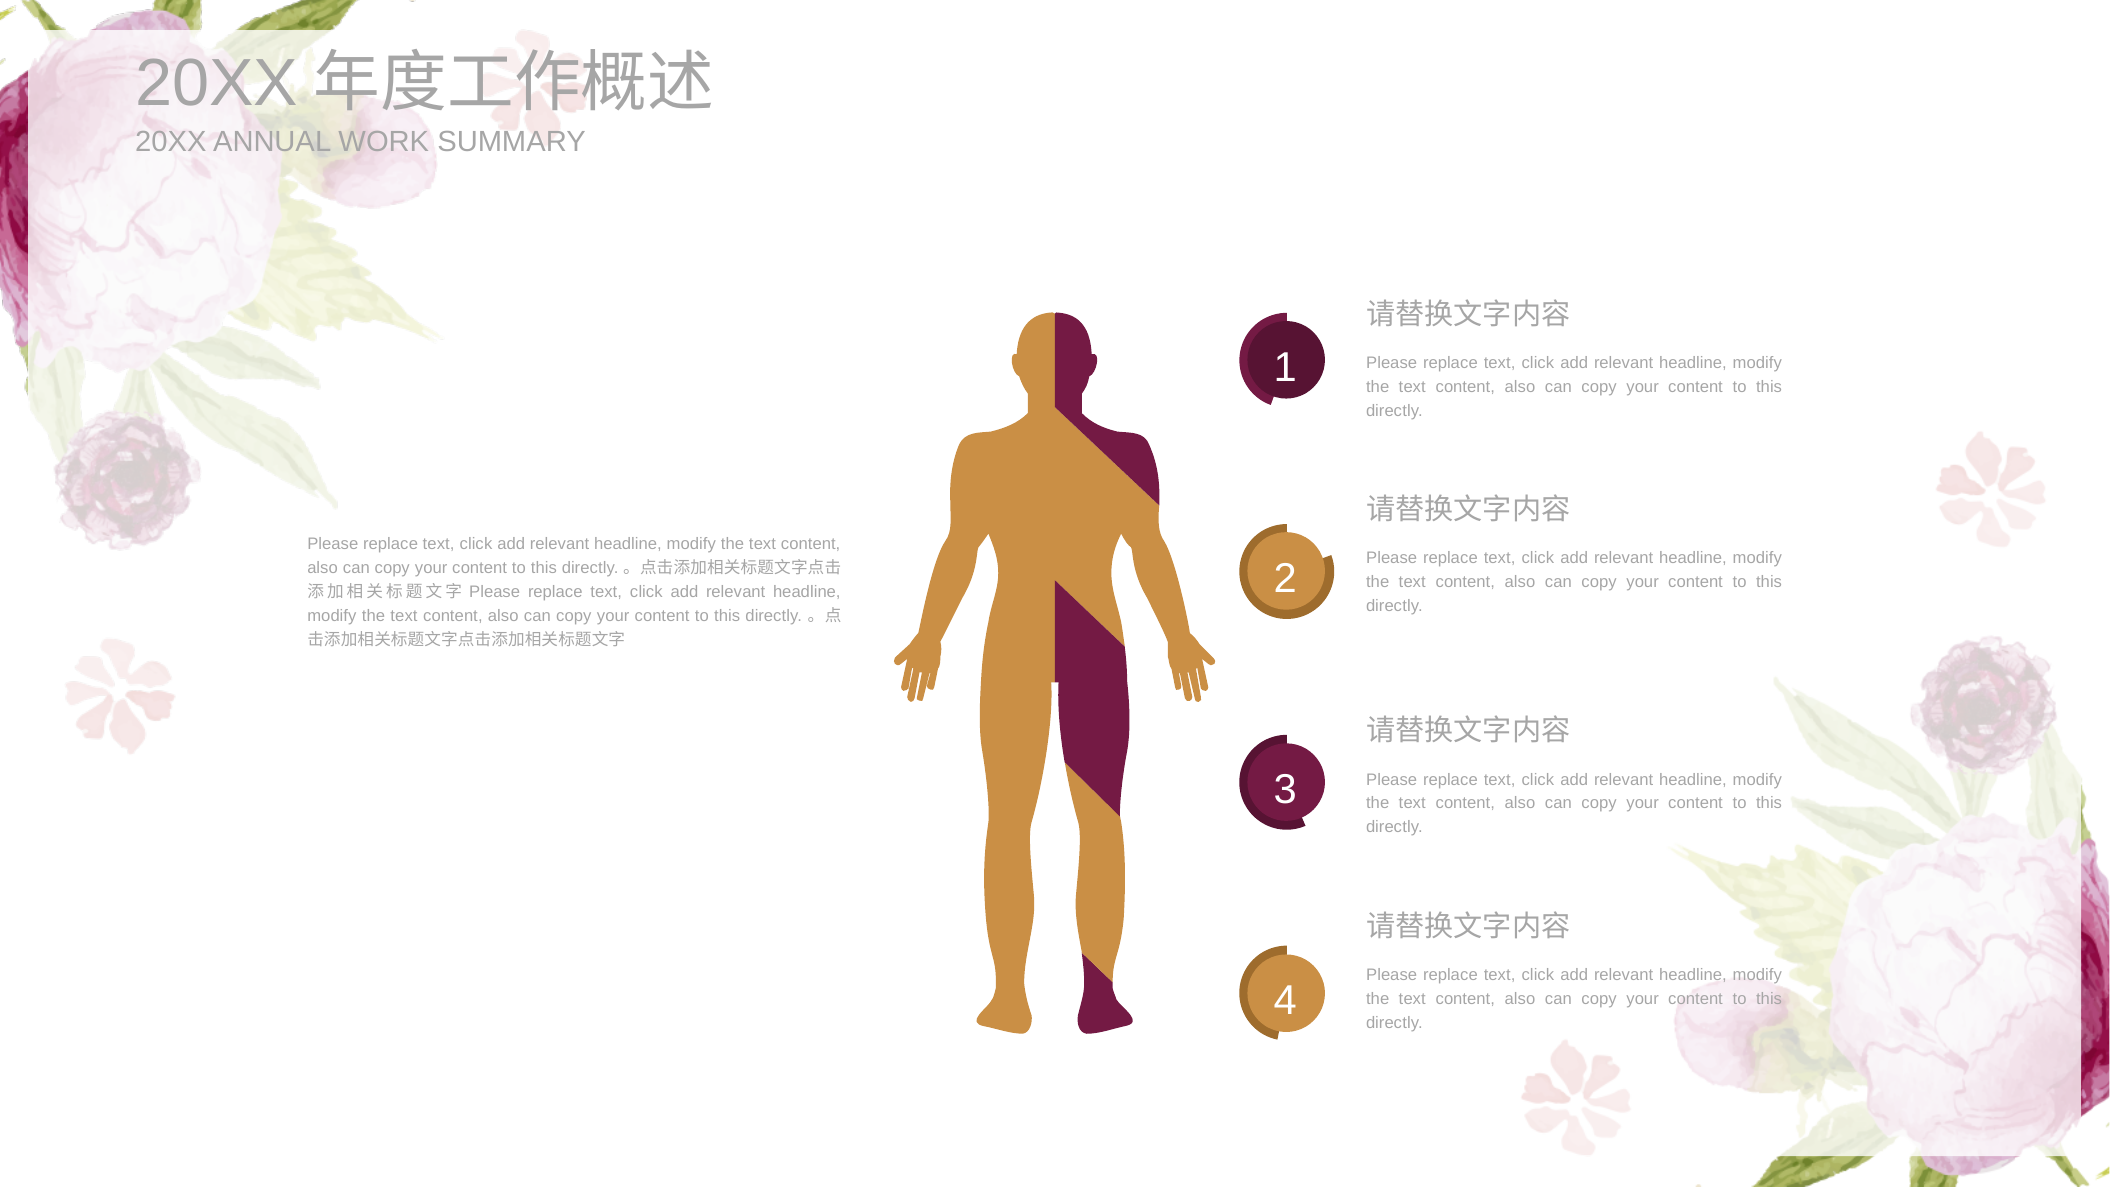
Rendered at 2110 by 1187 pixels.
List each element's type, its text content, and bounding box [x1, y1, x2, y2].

text_box Please replace text, click add relevant headline, modify the text content, also can copy your content to this directly. [1361, 760, 1788, 841]
text_box 请替换文字内容 [1361, 290, 1625, 335]
text_box 2 [1246, 531, 1326, 611]
text_box [1238, 311, 1288, 407]
text_box Please replace text, click add relevant headline, modify the text content, also can copy your content to this directly.。点击添加相关标题文字点击添加相关标题文字Please replace text, click add relevant headline, modify the text content, also can copy your content to this directly.。点击添加相关标题文字点击添加相关标题文字 [292, 522, 857, 657]
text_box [1054, 312, 1216, 1034]
text_box Please replace text, click add relevant headline, modify the text content, also can copy your content to this directly. [1361, 538, 1788, 620]
text_box Please replace text, click add relevant headline, modify the text content, also can copy your content to this directly. [1361, 955, 1788, 1036]
text_box [1238, 733, 1307, 831]
text_box [1238, 944, 1288, 1041]
text_box [1238, 522, 1336, 620]
picture [0, 0, 2110, 1187]
text_box 1 [1246, 319, 1326, 400]
text_box 20XX ANNUAL WORK SUMMARY [135, 122, 596, 158]
text_box 请替换文字内容 [1361, 485, 1625, 530]
text_box 请替换文字内容 [1361, 707, 1625, 751]
text_box 4 [1246, 953, 1326, 1034]
text_box 3 [1246, 742, 1326, 822]
text_box 20XX年度工作概述 [135, 38, 783, 119]
text_box [893, 312, 1054, 1034]
text_box Please replace text, click add relevant headline, modify the text content, also can copy your content to this directly. [1361, 343, 1788, 424]
text_box 请替换文字内容 [1361, 902, 1625, 947]
